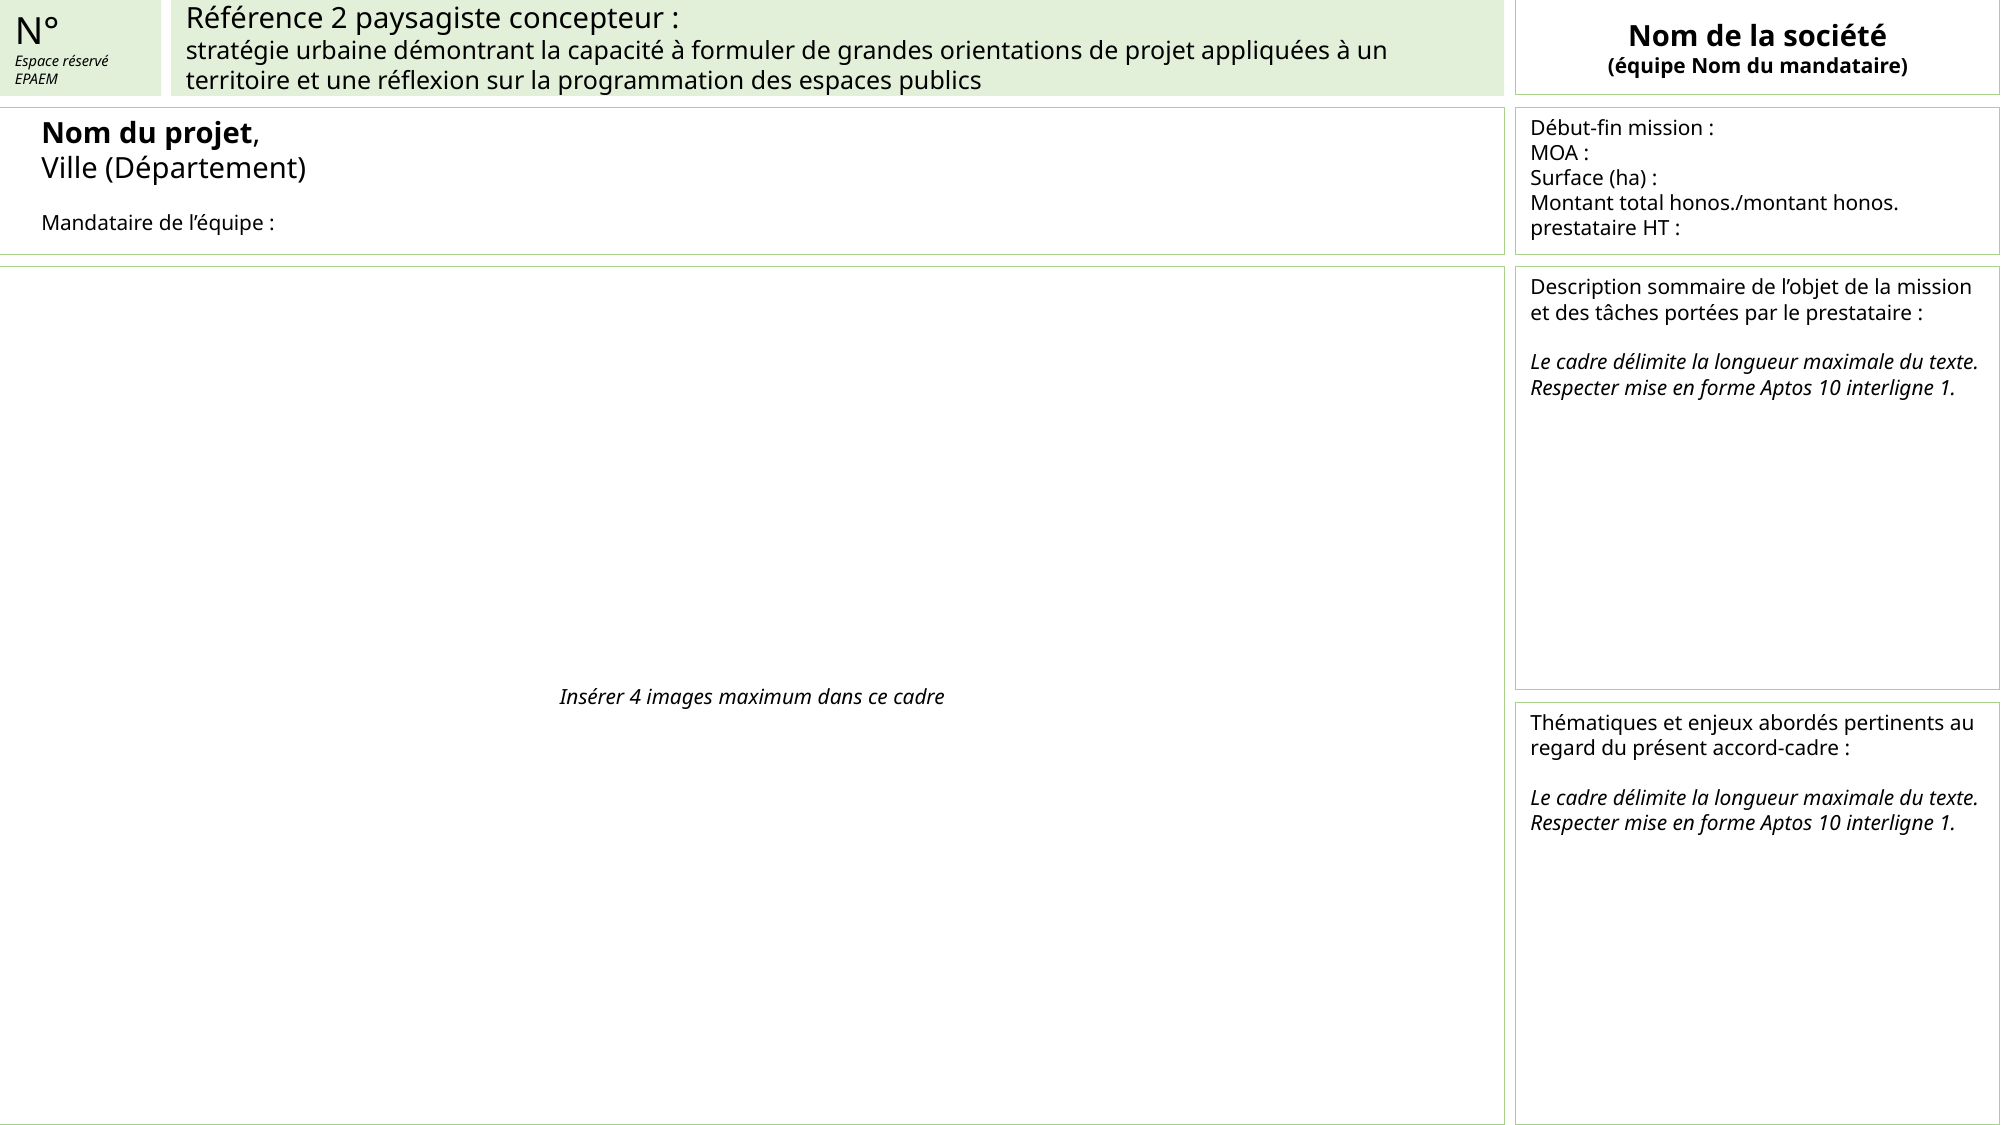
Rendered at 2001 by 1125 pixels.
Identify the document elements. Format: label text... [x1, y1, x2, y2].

text_box Description sommaire de l’objet de la mission et des tâches portées par le prestataire : Le cadre délimite la longueur maximale du texte. Respecter mise en forme Aptos 10 interligne 1. [1515, 266, 2000, 690]
text_box Insérer 4 images maximum dans ce cadre [0, 266, 1505, 1125]
text_box Thématiques et enjeux abordés pertinents au regard du présent accord-cadre : Le cadre délimite la longueur maximale du texte. Respecter mise en forme Aptos 10 interligne 1. [1515, 702, 2000, 1125]
text_box Nom de la société (équipe Nom du mandataire) [1515, 0, 2000, 95]
text_box N° Espace réservé EPAEM [0, 0, 162, 96]
text_box Début-fin mission : MOA : Surface (ha) : Montant total honos./montant honos. prestataire HT : [1515, 107, 2000, 255]
text_box Nom du projet, Ville (Département) Mandataire de l’équipe : [0, 107, 1505, 255]
text_box Référence 2 paysagiste concepteur : stratégie urbaine démontrant la capacité à formuler de grandes orientations de projet appliquées à un territoire et une réflexion sur la programmation des espaces publics [171, 0, 1505, 96]
